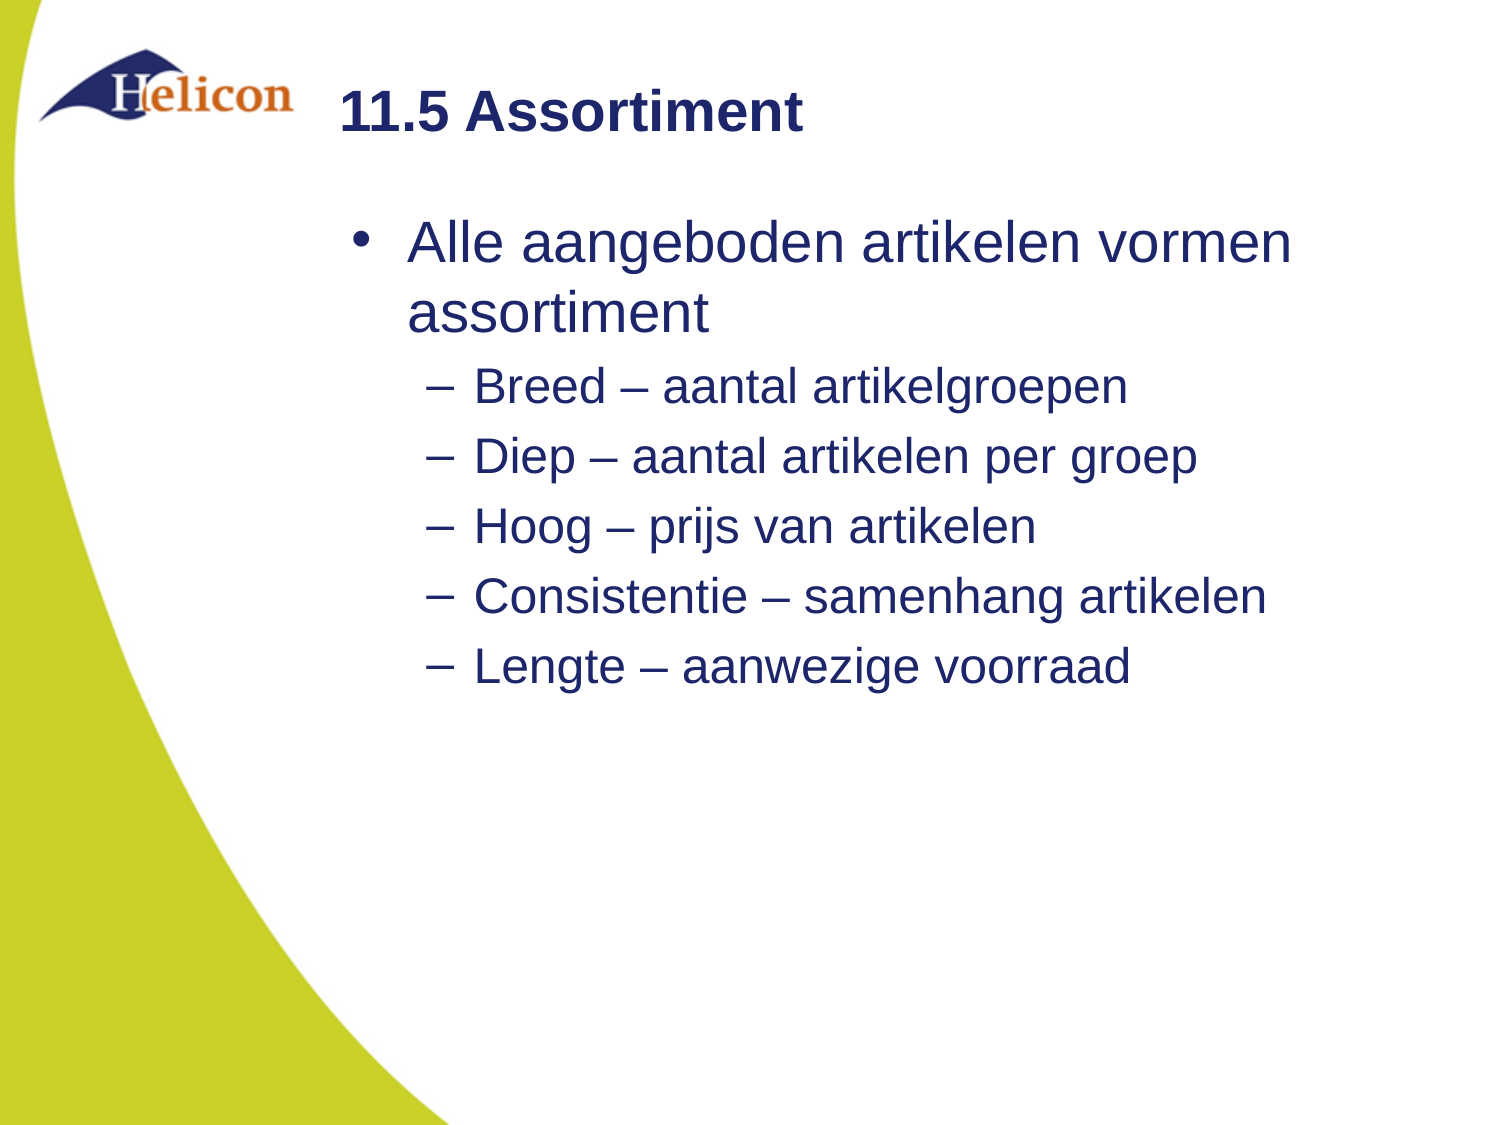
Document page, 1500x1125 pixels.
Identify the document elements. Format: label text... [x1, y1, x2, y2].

list Alle aangeboden artikelen vormen assortiment Breed – aantal artikelgroepen Diep – aantal artikelen per groep Hoog – prijs van artikelen Consistentie – samenhang artikelen Lengte – aanwezige voorraad [336, 196, 1425, 1005]
picture [0, 0, 1500, 1125]
title 11.5 Assortiment [324, 54, 1415, 161]
